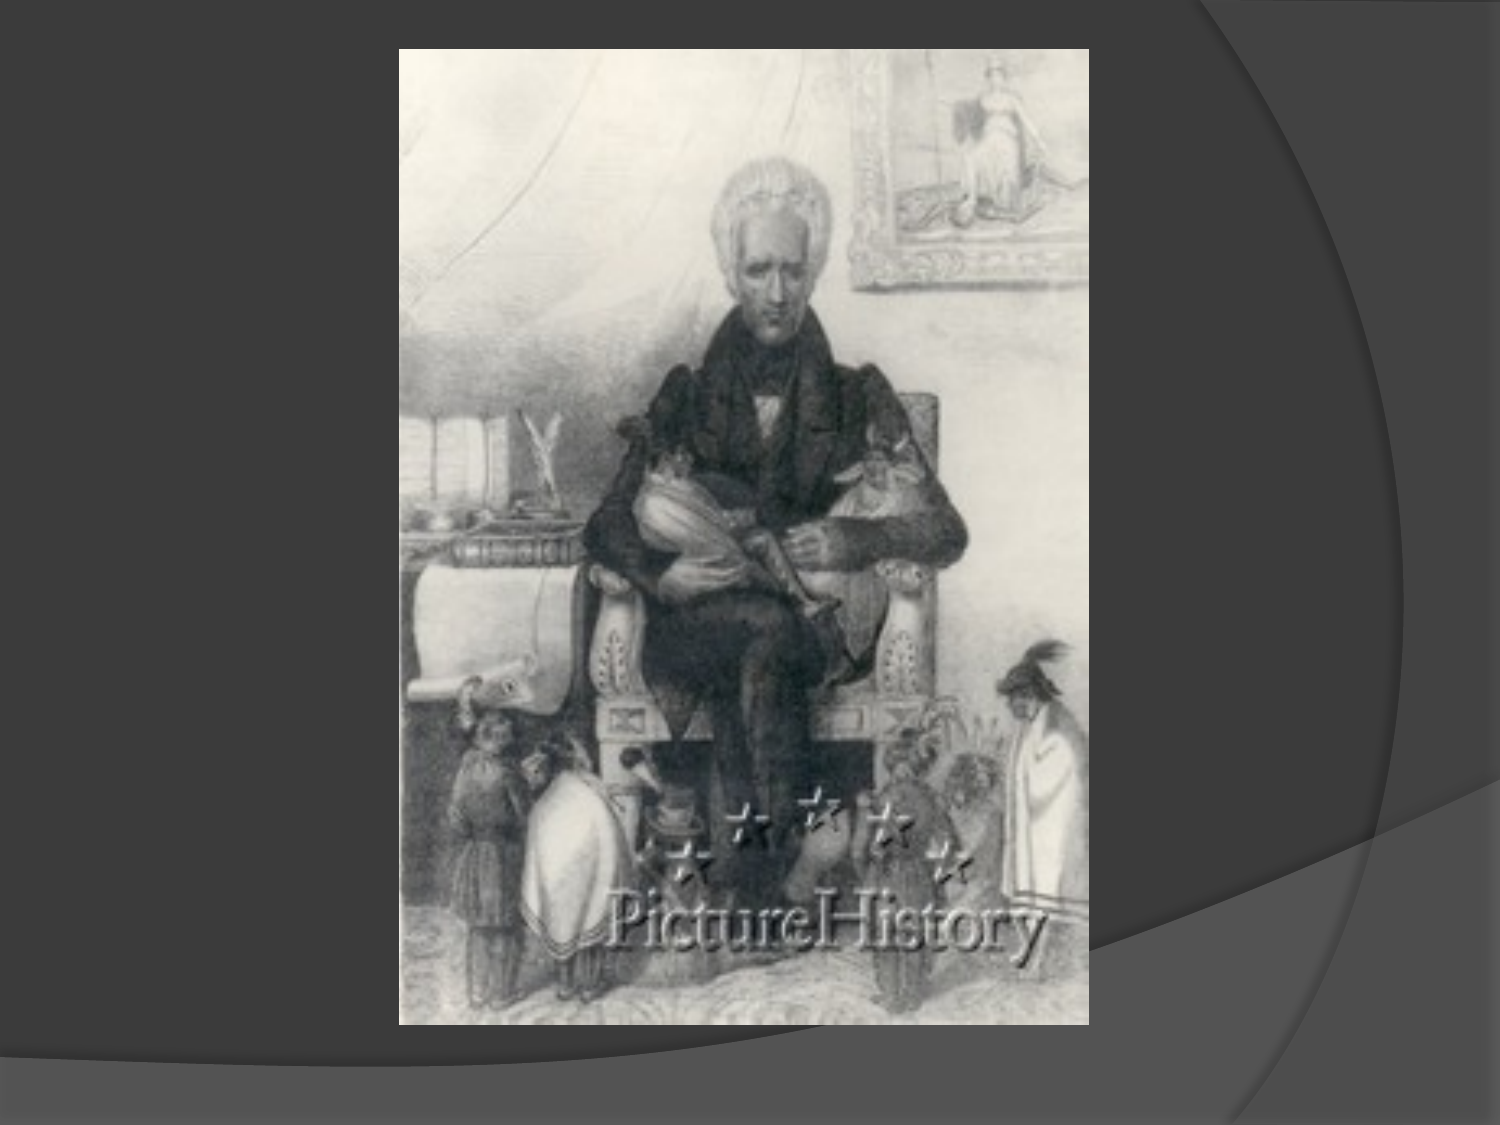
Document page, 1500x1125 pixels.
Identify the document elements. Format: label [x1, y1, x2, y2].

picture [399, 49, 1090, 1026]
